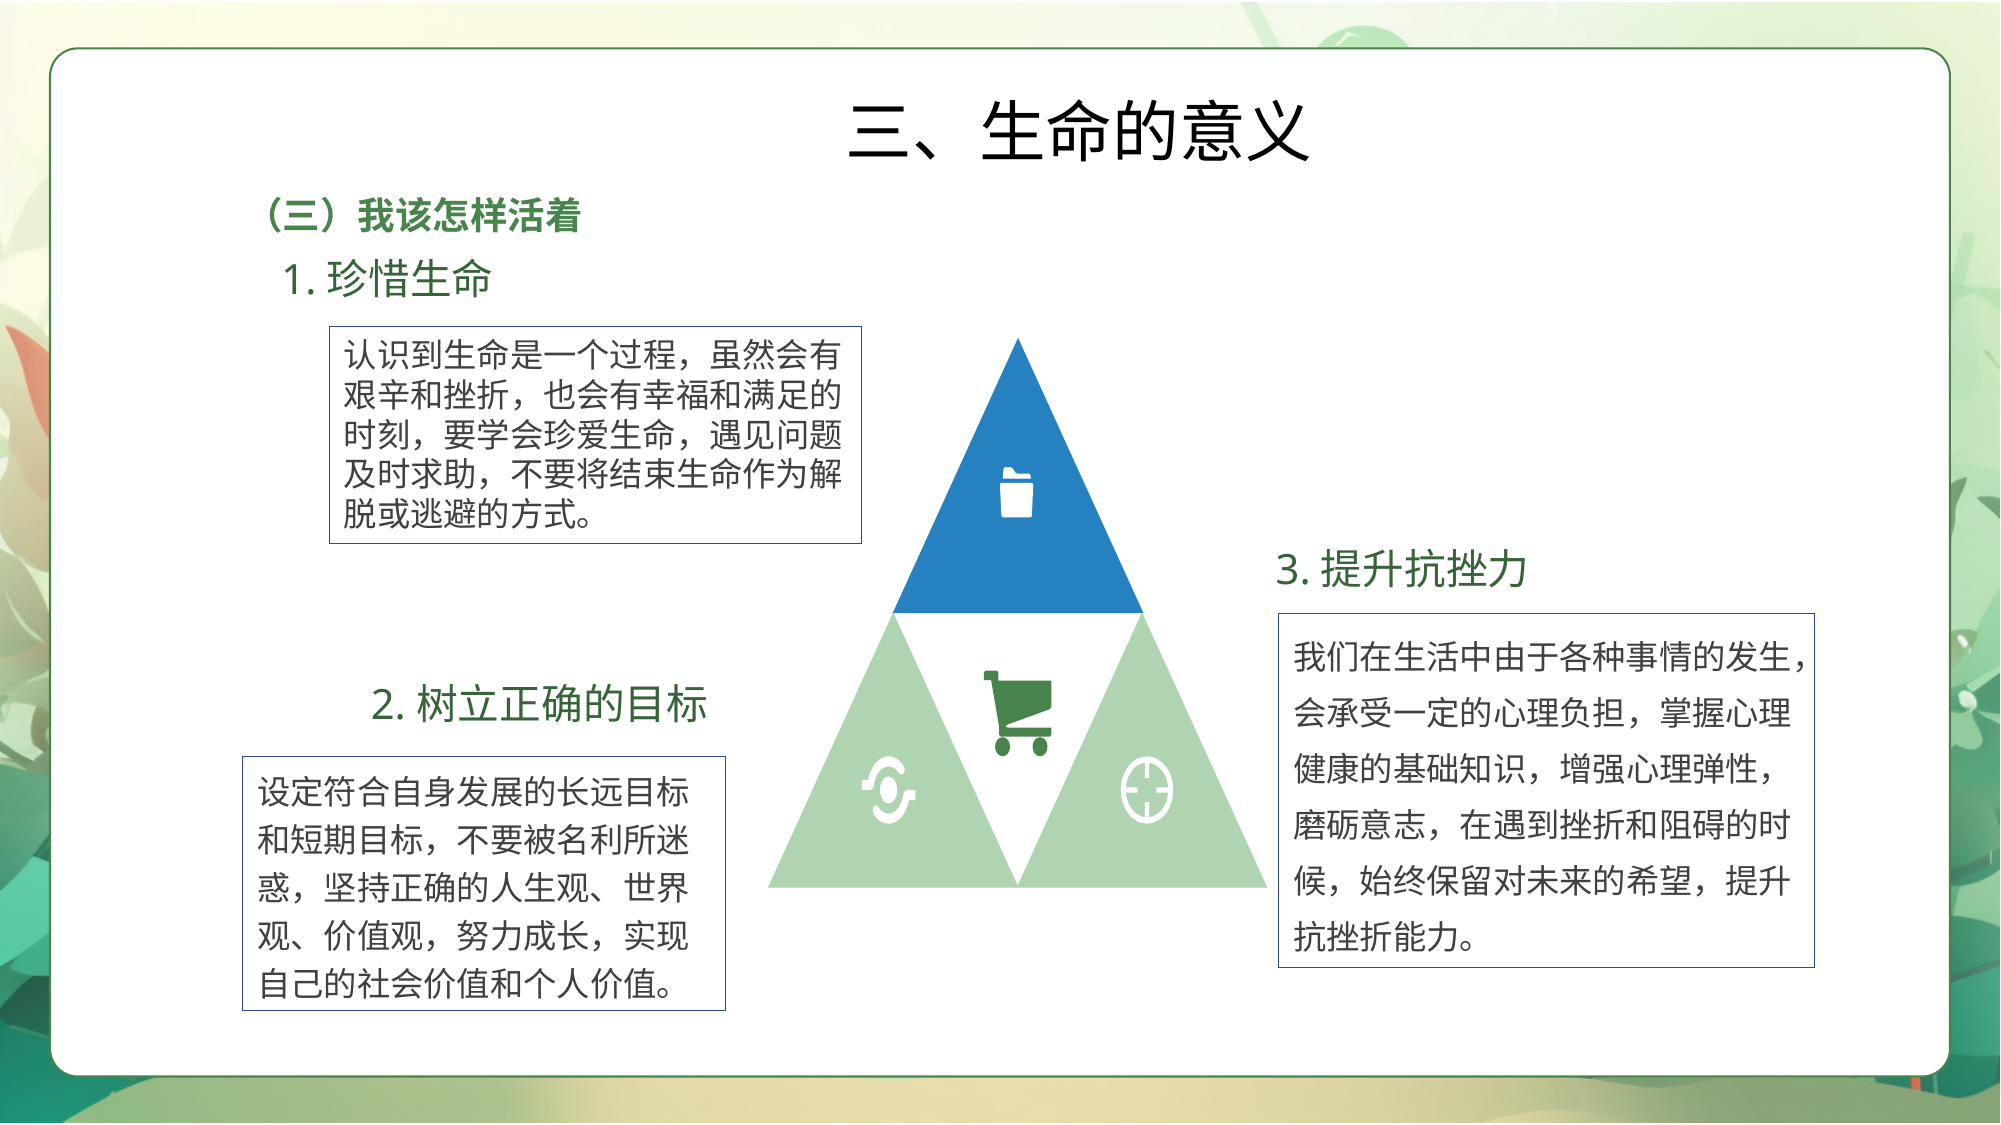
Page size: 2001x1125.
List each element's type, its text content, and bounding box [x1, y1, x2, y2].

text_box （三）我该怎样活着 [230, 162, 1684, 245]
text_box 2.树立正确的目标 [355, 670, 767, 725]
picture [0, 2, 2000, 1123]
text_box 3.提升抗挫力 [1268, 535, 1962, 598]
text_box 我们在生活中由于各种事情的发生，会承受一定的心理负担，掌握心理健康的基础知识，增强心理弹性，磨砺意志，在遇到挫折和阻碍的时候，始终保留对未来的希望，提升抗挫折能力。 [1278, 613, 1815, 968]
text_box 设定符合自身发展的长远目标和短期目标，不要被名利所迷惑，坚持正确的人生观、世界观、价值观，努力成长，实现自己的社会价值和个人价值。 [242, 756, 726, 1011]
text_box 认识到生命是一个过程，虽然会有艰辛和挫折，也会有幸福和满足的时刻，要学会珍爱生命，遇见问题及时求助，不要将结束生命作为解脱或逃避的方式。 [329, 326, 874, 541]
text_box 三、生命的意义 [459, 82, 1700, 177]
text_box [767, 337, 1268, 888]
text_box 1.珍惜生命 [266, 245, 746, 300]
